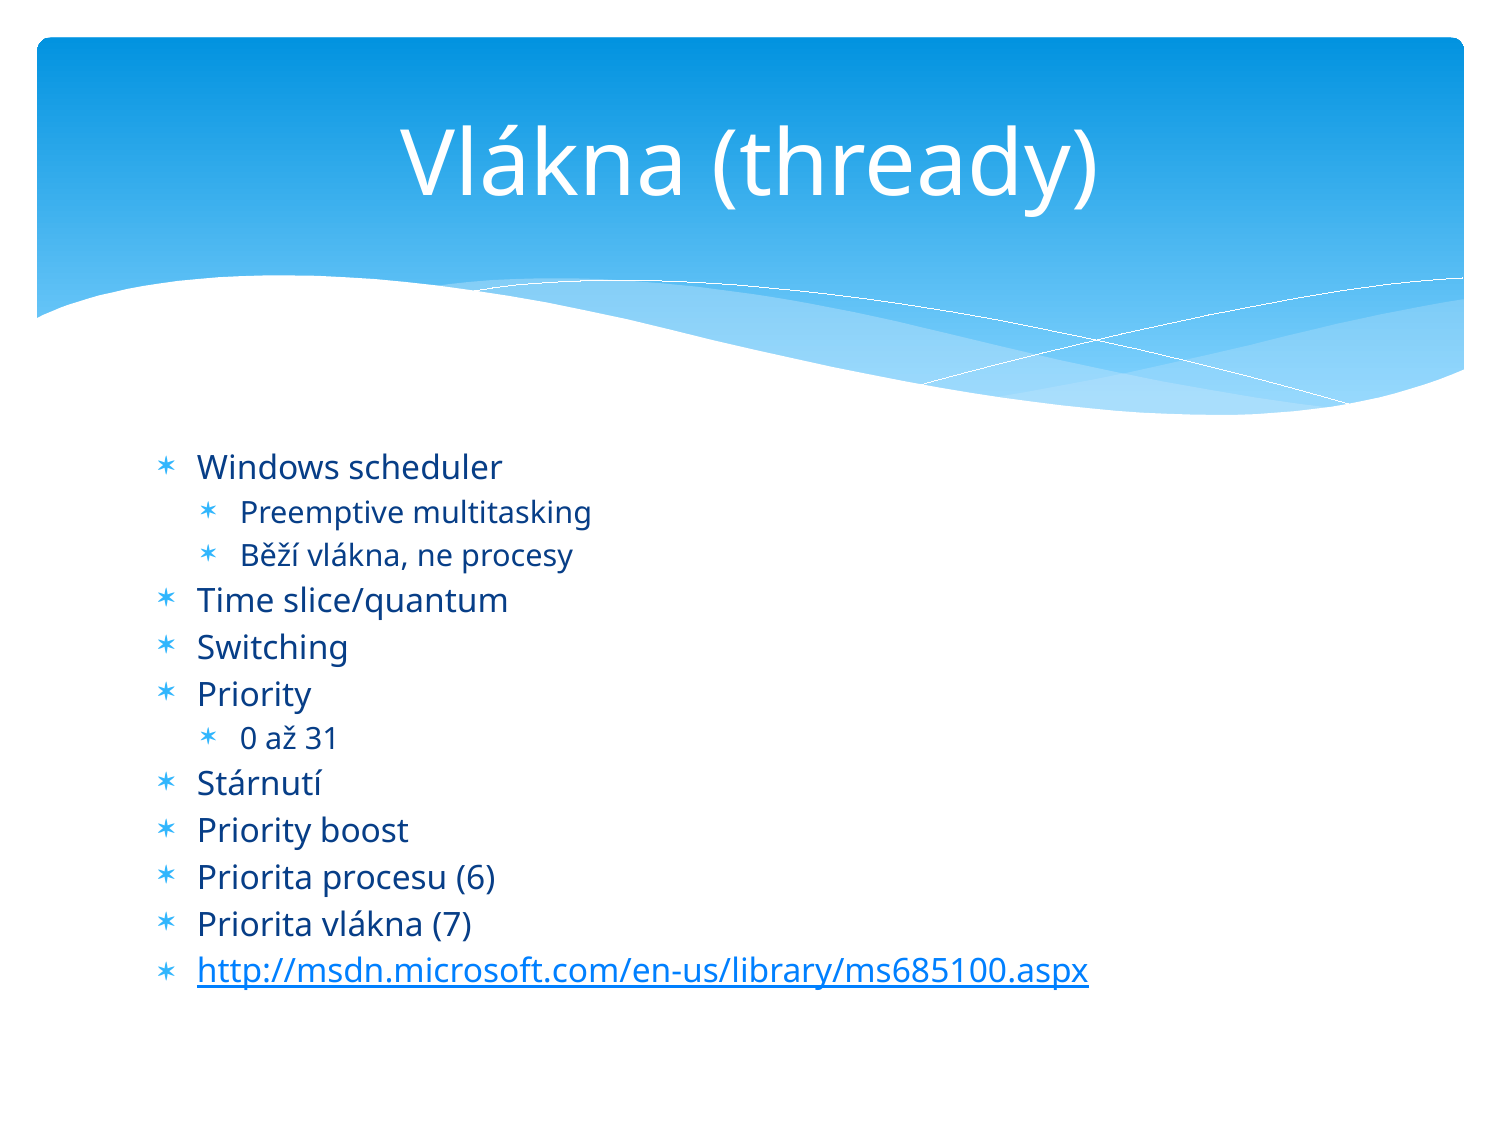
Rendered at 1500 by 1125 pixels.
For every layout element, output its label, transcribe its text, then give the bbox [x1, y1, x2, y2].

list Windows scheduler Preemptive multitasking Běží vlákna, ne procesy Time slice/quantum Switching Priority 0 až 31 Stárnutí Priority boost Priorita procesu (6) Priorita vlákna (7) http://msdn.microsoft.com/en-us/library/ms685100.aspx [143, 438, 1359, 1005]
title Vlákna (thready) [75, 55, 1425, 261]
